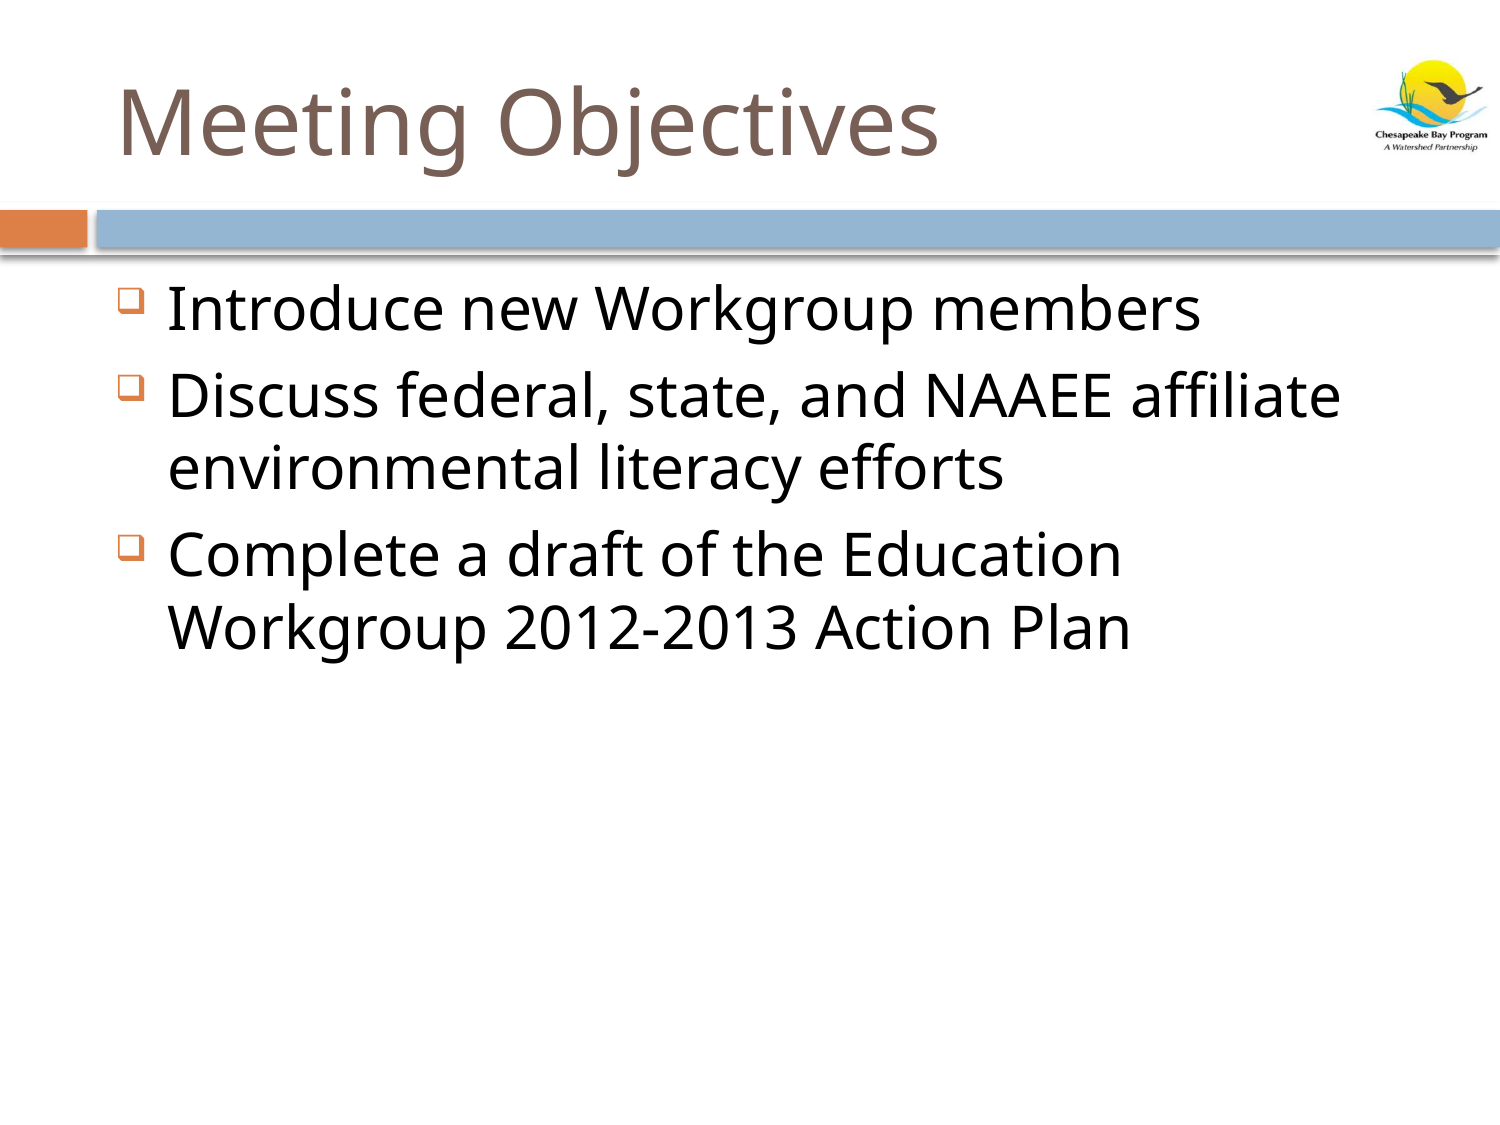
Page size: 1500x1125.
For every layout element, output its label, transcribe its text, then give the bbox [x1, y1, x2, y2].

title Meeting Objectives [100, 37, 1438, 200]
picture [1438, 37, 1500, 175]
list Introduce new Workgroup members Discuss federal, state, and NAAEE affiliate environmental literacy efforts Complete a draft of the Education Workgroup 2012-2013 Action Plan [100, 262, 1438, 1000]
